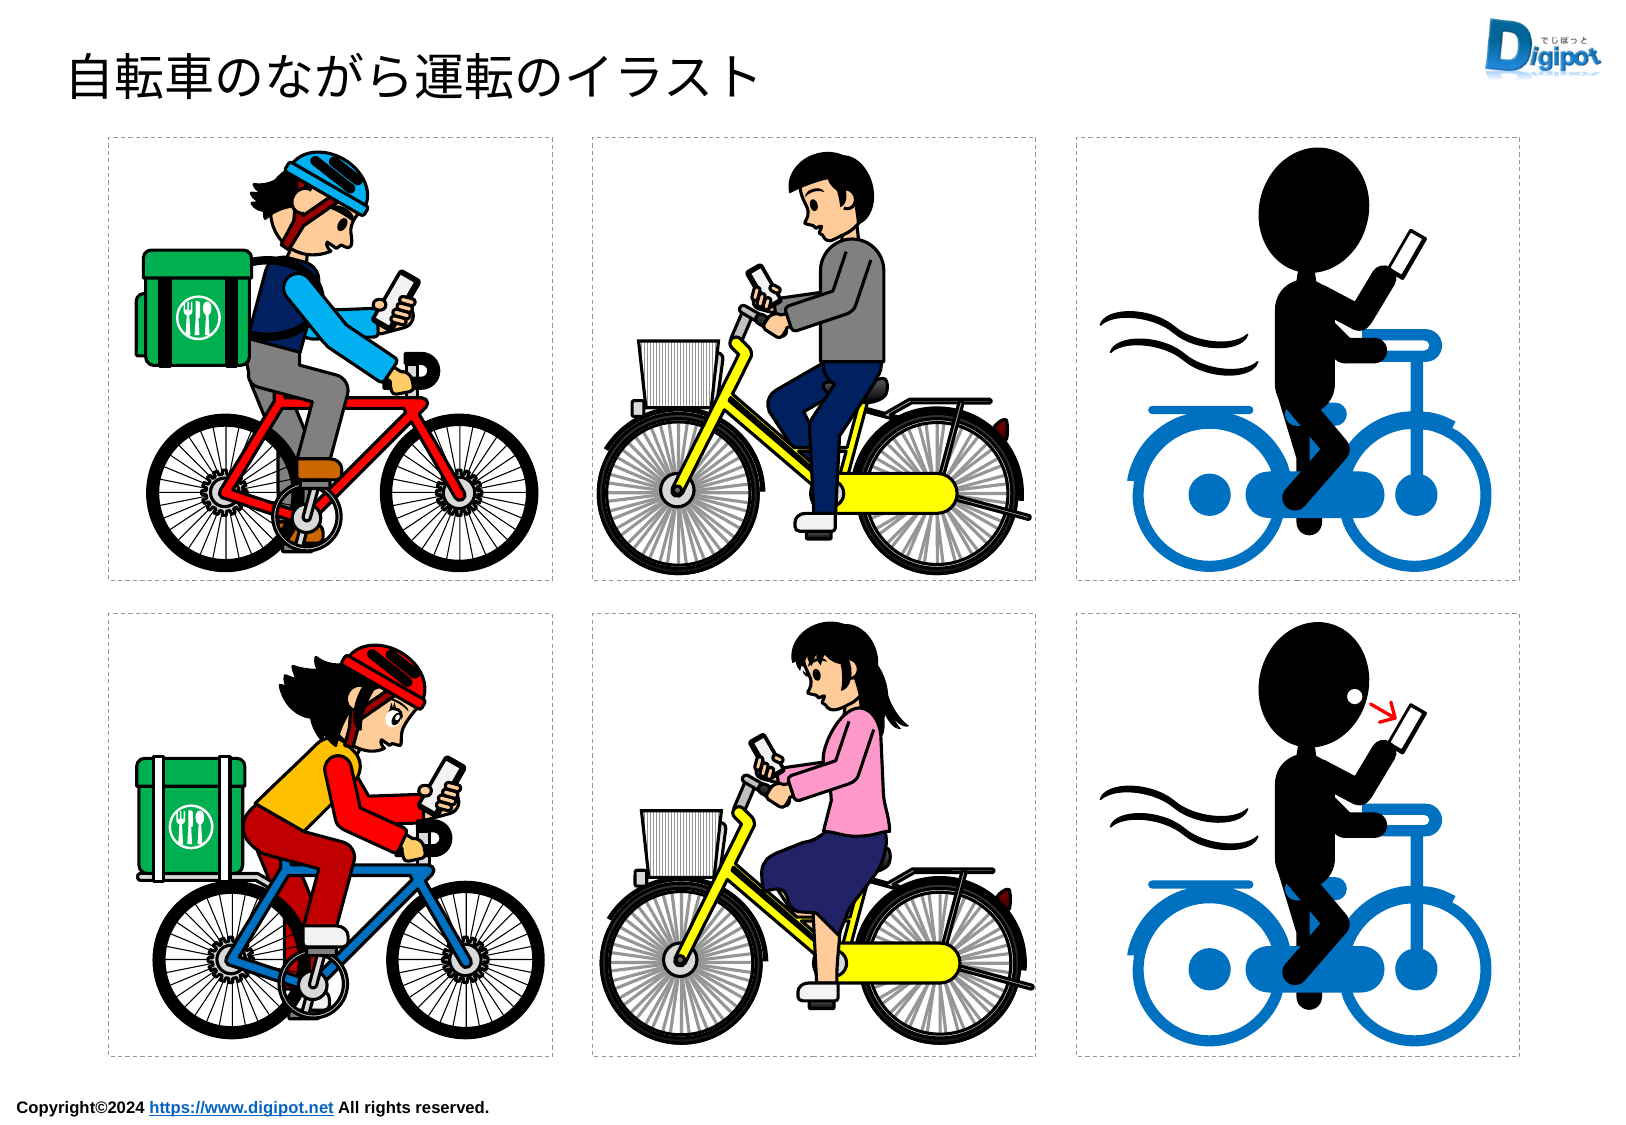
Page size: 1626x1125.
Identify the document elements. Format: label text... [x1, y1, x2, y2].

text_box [136, 150, 537, 571]
picture [1485, 18, 1602, 82]
text_box 自転車のながら運転のイラスト [49, 38, 779, 113]
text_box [136, 634, 544, 1038]
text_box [1100, 621, 1492, 1047]
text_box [592, 150, 1032, 580]
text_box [1100, 147, 1492, 572]
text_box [595, 618, 1035, 1049]
